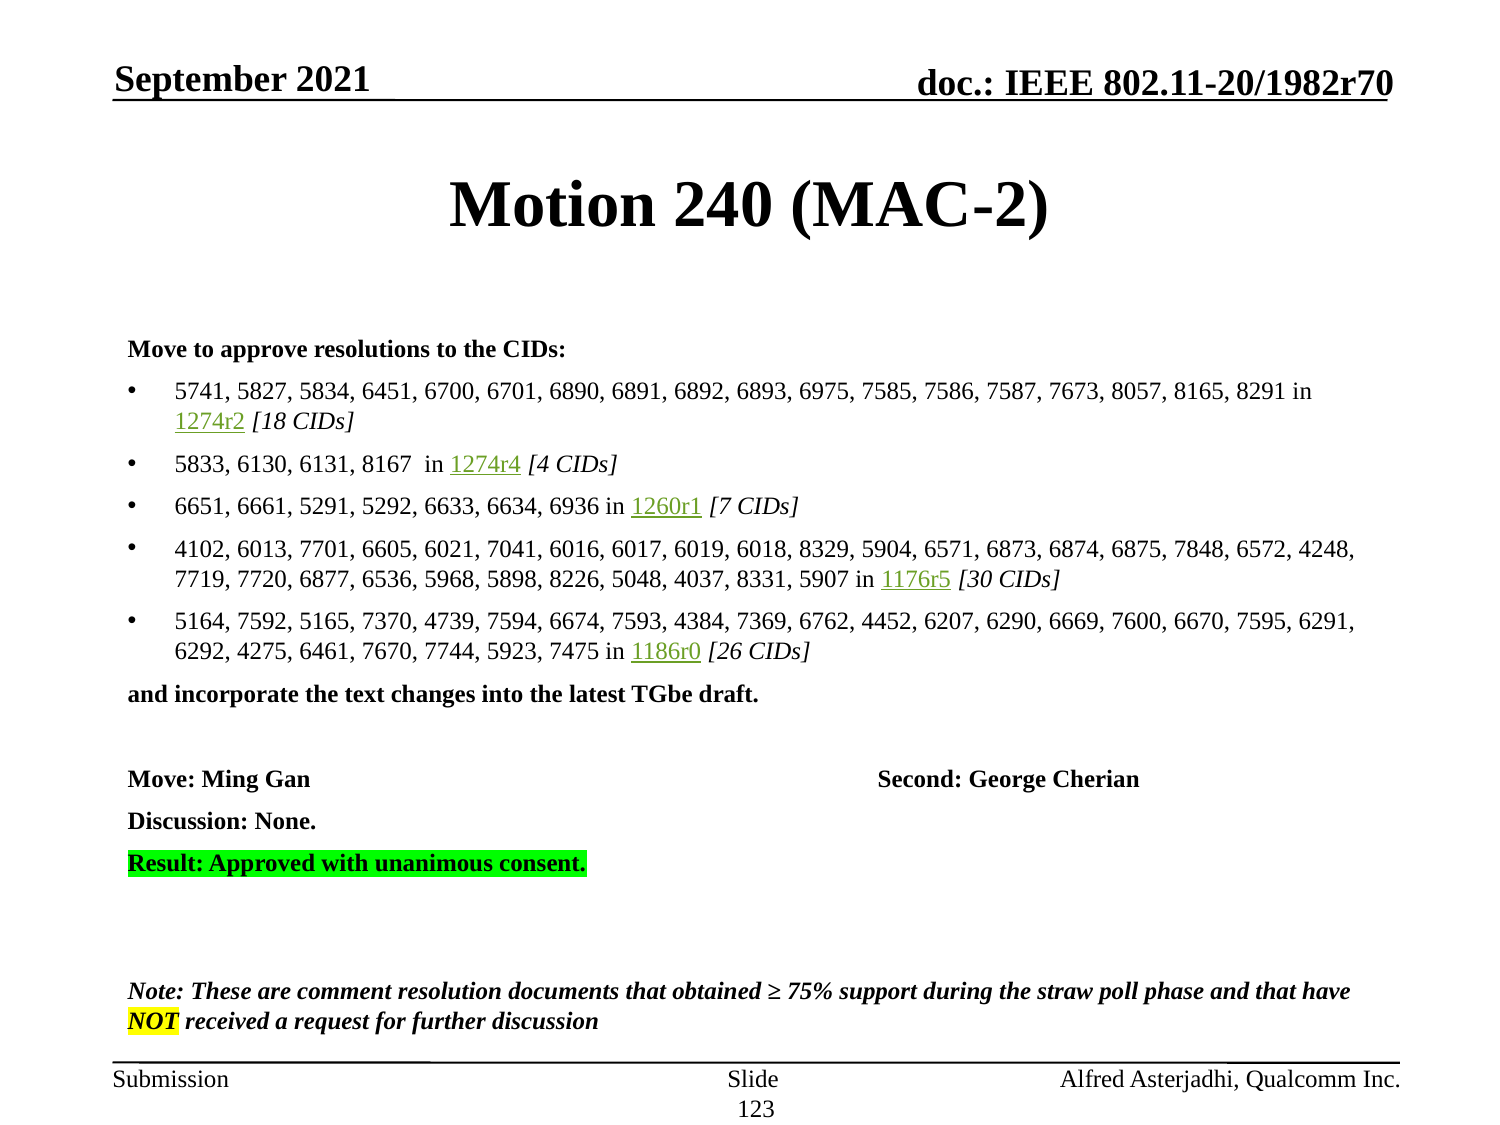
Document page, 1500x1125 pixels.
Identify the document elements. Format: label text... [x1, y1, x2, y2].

footer Alfred Asterjadhi, Qualcomm Inc. [878, 1061, 1402, 1093]
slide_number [114, 54, 423, 100]
list Move to approve resolutions to the CIDs: 5741, 5827, 5834, 6451, 6700, 6701, 6890, 6891, 6892, 6893, 6975, 7585, 7586, 7587, 7673, 8057, 8165, 8291 in 1274r2 [18 CIDs] 5833, 6130, 6131, 8167 in 1274r4 [4 CIDs] 6651, 6661, 5291, 5292, 6633, 6634, 6936 in 1260r1 [7 CIDs] 4102, 6013, 7701, 6605, 6021, 7041, 6016, 6017, 6019, 6018, 8329, 5904, 6571, 6873, 6874, 6875, 7848, 6572, 4248, 7719, 7720, 6877, 6536, 5968, 5898, 8226, 5048, 4037, 8331, 5907 in 1176r5 [30 CIDs] 5164, 7592, 5165, 7370, 4739, 7594, 6674, 7593, 4384, 7369, 6762, 4452, 6207, 6290, 6669, 7600, 6670, 7595, 6291, 6292, 4275, 6461, 7670, 7744, 5923, 7475 in 1186r0 [26 CIDs] and incorporate the text changes into the latest TGbe draft. Move: Ming Gan Second: George Cherian Discussion: None. Result: Approved with unanimous consent. Note: These are comment resolution documents that obtained ≥ 75% support during the straw poll phase and that have NOT received a request for further discussion [112, 324, 1388, 1063]
slide_number Slide 123 [712, 1061, 800, 1123]
title Motion 240 (MAC-2) [112, 112, 1388, 288]
